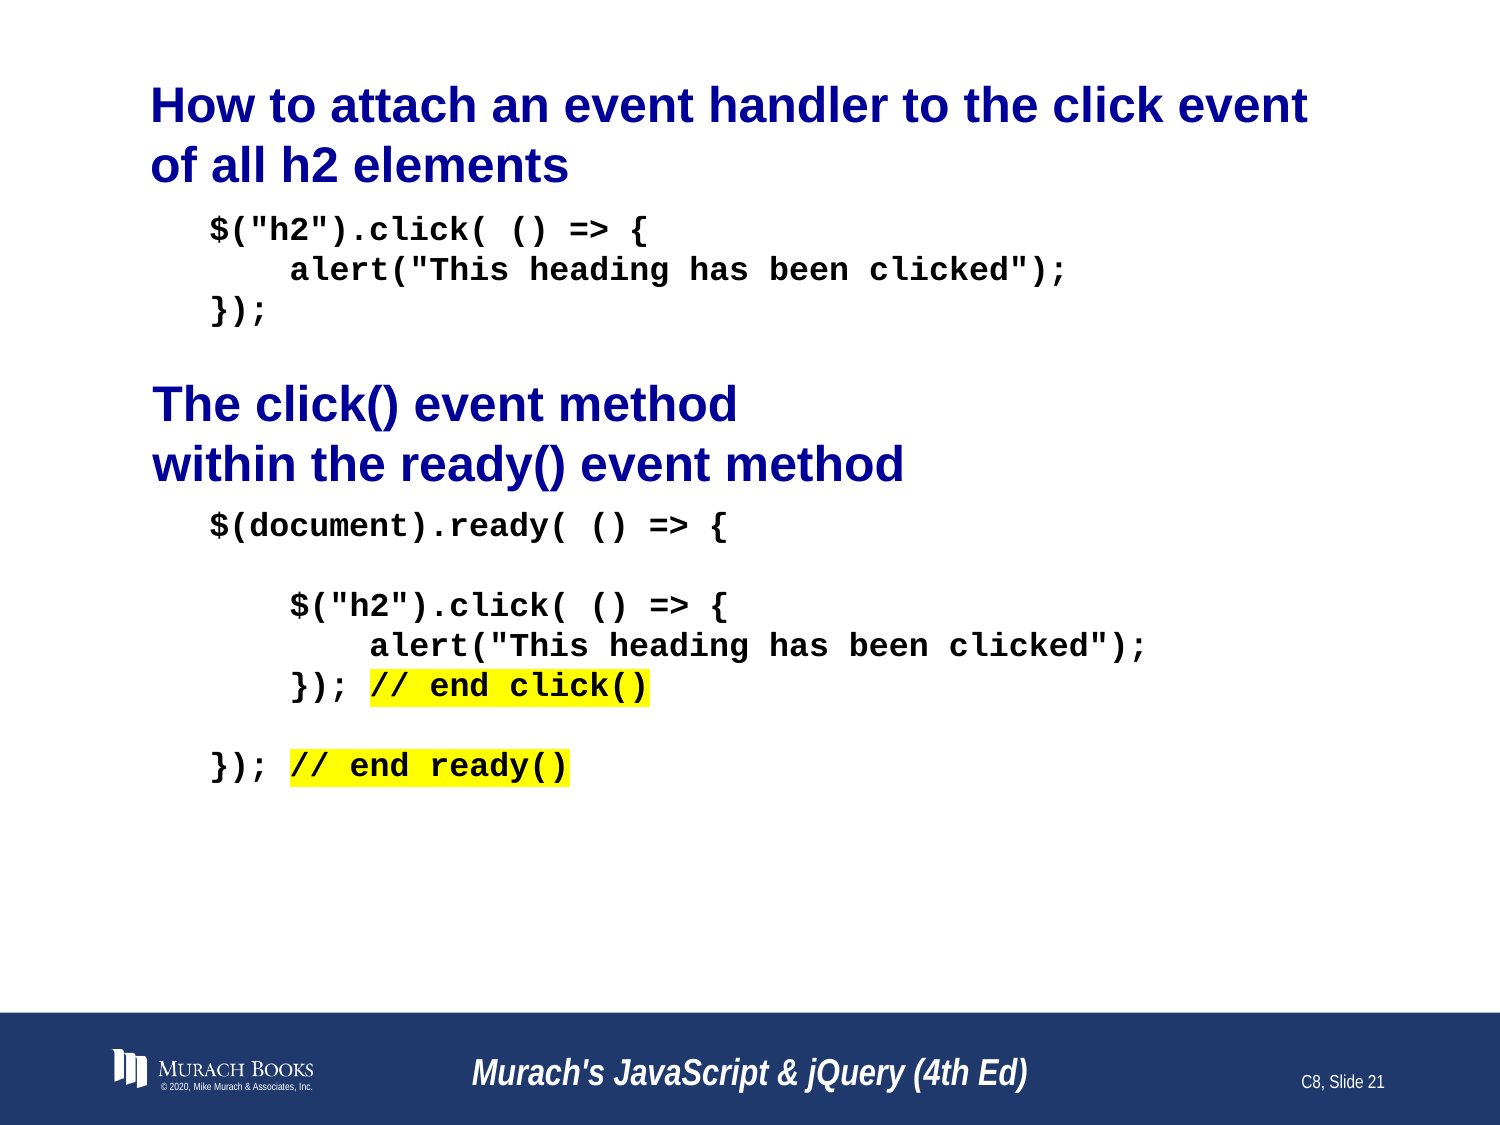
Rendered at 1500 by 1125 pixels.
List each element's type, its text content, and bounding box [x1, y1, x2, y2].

list $("h2").click( () => { alert("This heading has been clicked"); }); The click() event method within the ready() event method $(document).ready( () => { $("h2").click( () => { alert("This heading has been clicked"); }); // end click() }); // end ready() [137, 200, 1350, 1000]
slide_number C8, Slide 21 [1087, 1025, 1400, 1100]
title How to attach an event handler to the click event of all h2 elements [150, 72, 1350, 194]
footer © 2020, Mike Murach & Associates, Inc. [12, 1025, 463, 1100]
slide_number Murach's JavaScript & jQuery (4th Ed) [463, 1025, 1050, 1100]
